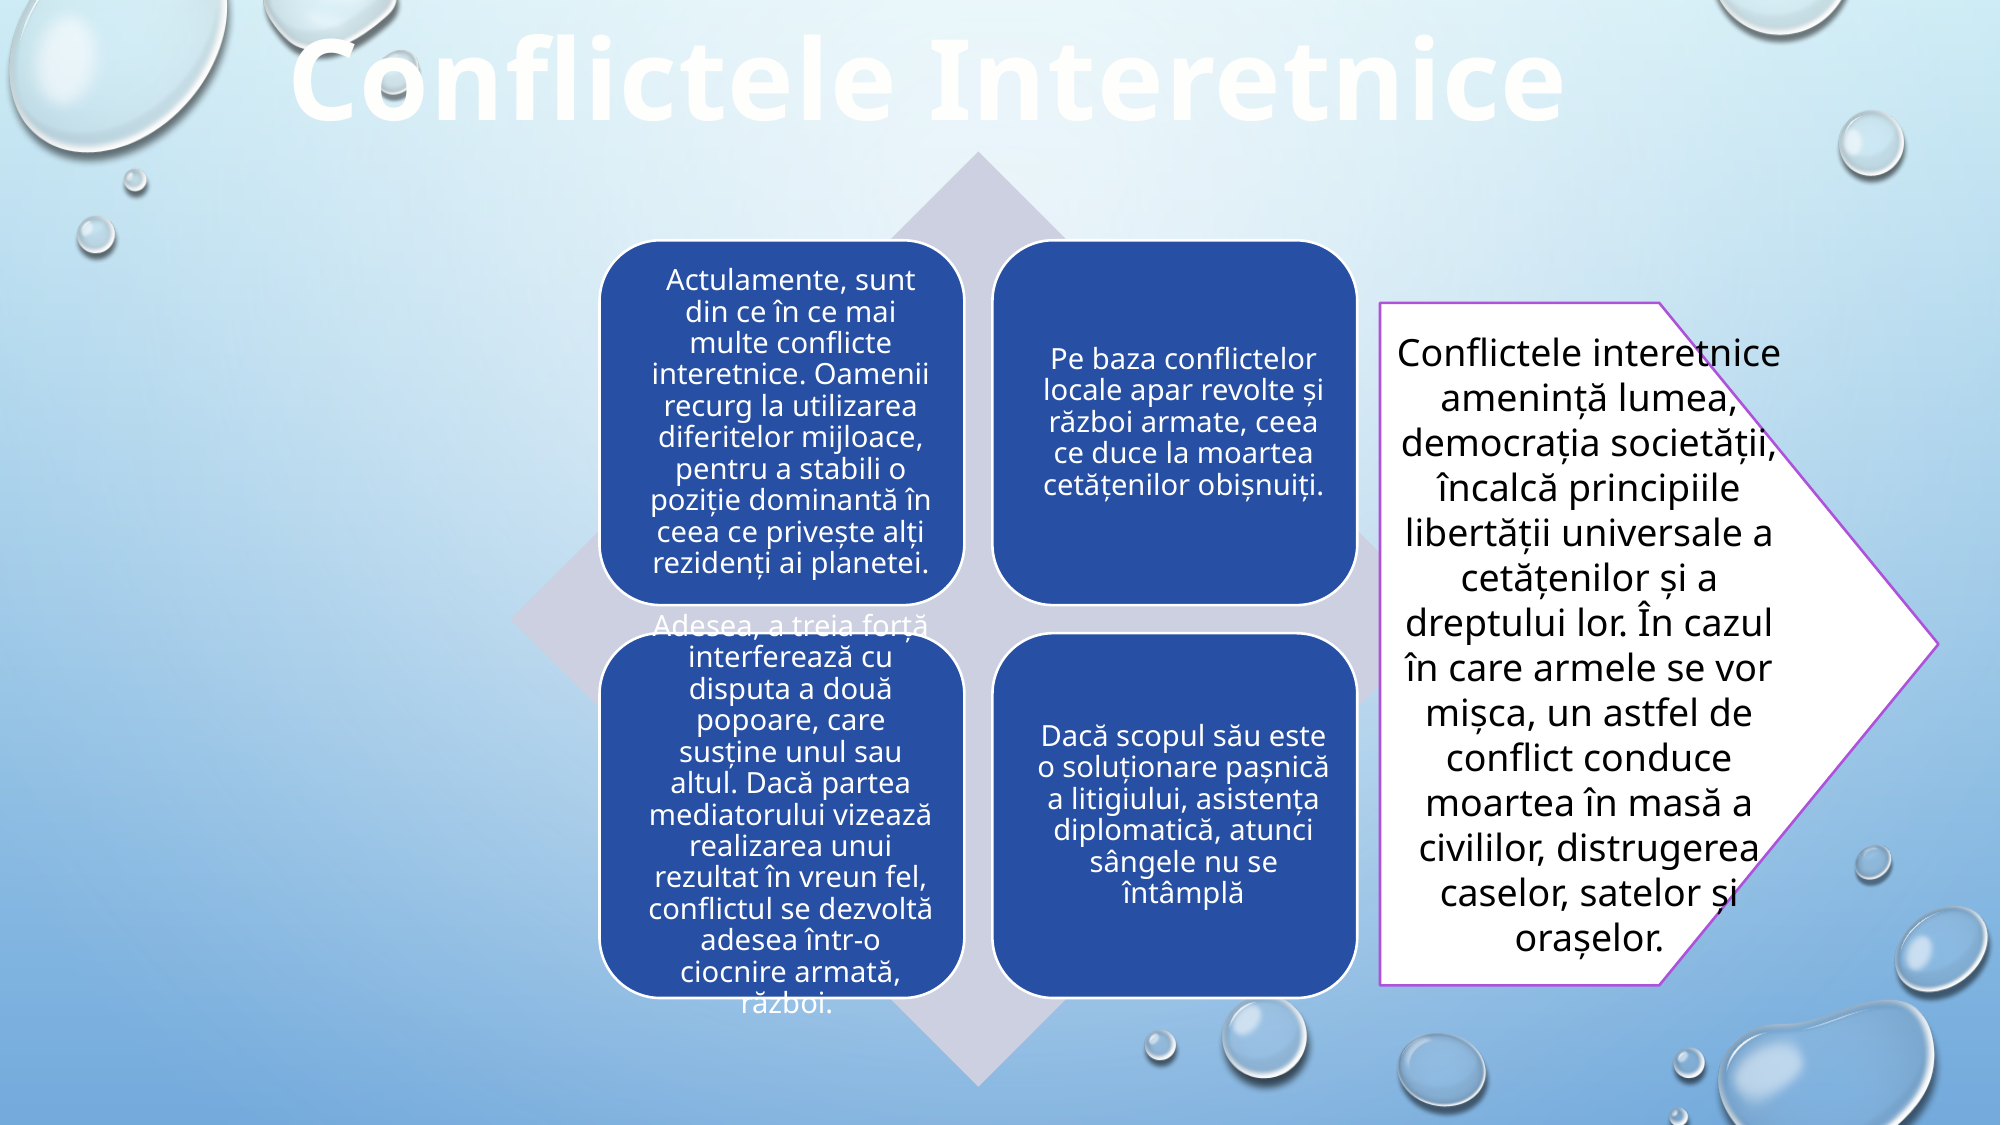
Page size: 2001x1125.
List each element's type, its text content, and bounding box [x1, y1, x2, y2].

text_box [15, 151, 1941, 1088]
text_box Conflictele Interetnice [272, 0, 1585, 148]
picture [0, 0, 2000, 1125]
